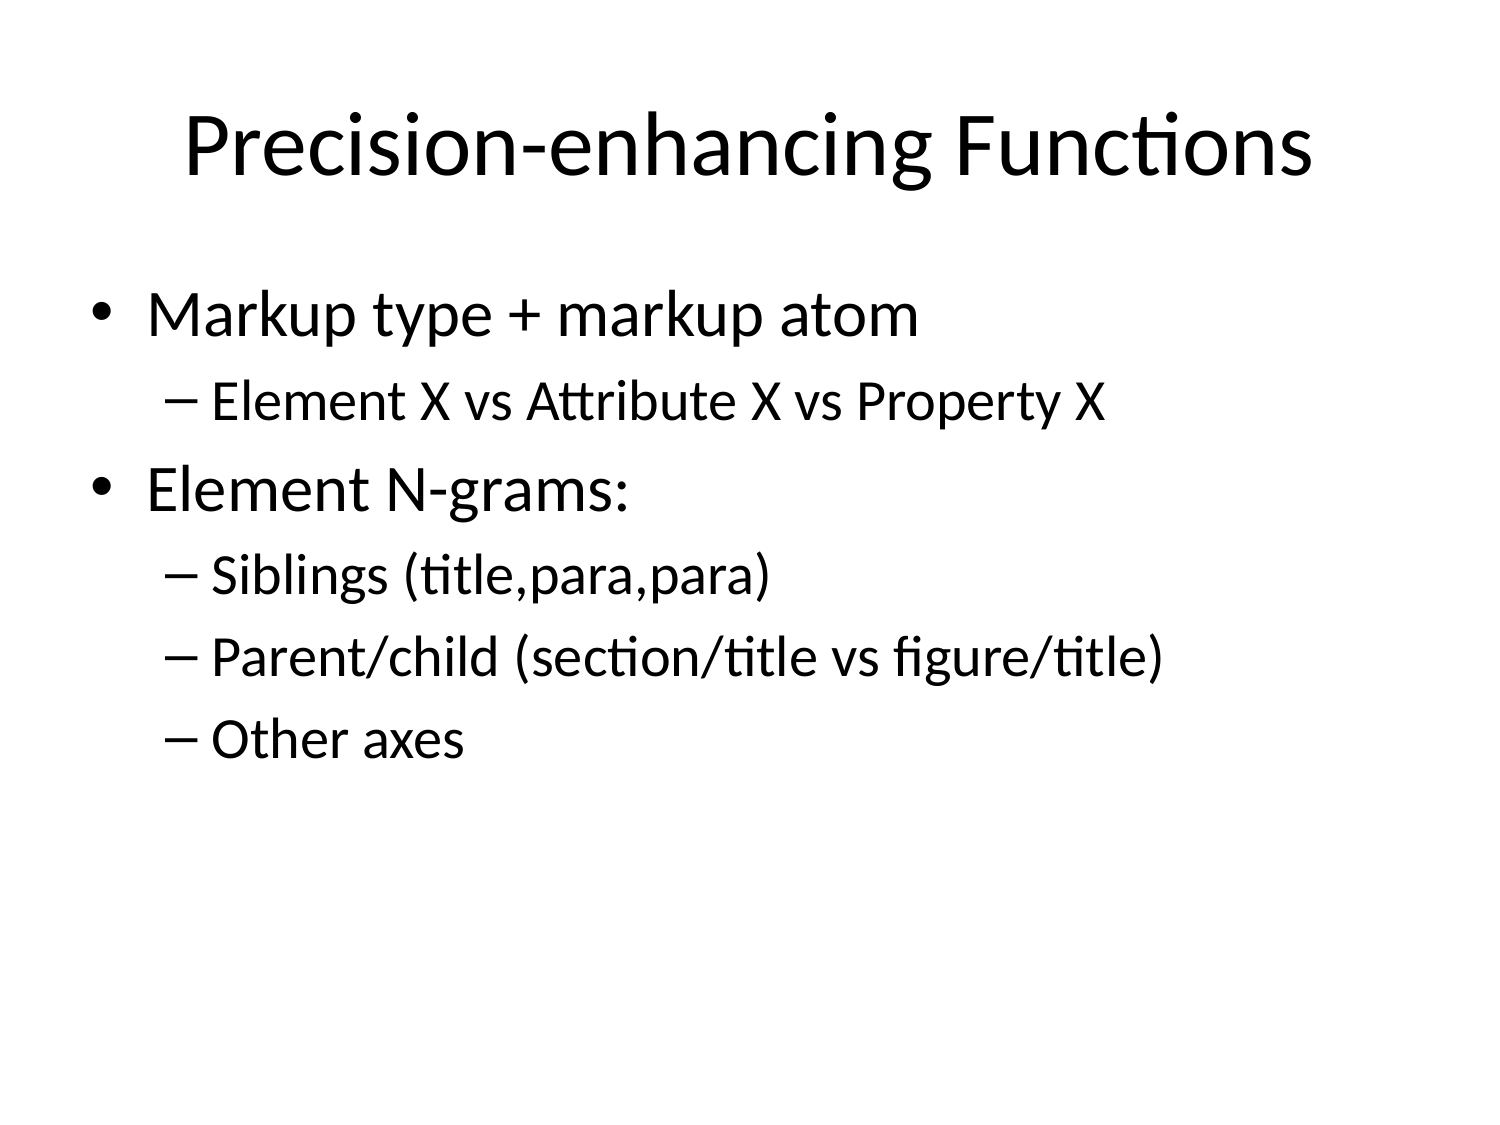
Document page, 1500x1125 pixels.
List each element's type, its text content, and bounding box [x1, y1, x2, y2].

title Precision-enhancing Functions [75, 45, 1425, 233]
list Markup type + markup atom Element X vs Attribute X vs Property X Element N-grams: Siblings (title,para,para) Parent/child (section/title vs figure/title) Other axes [75, 262, 1425, 1005]
